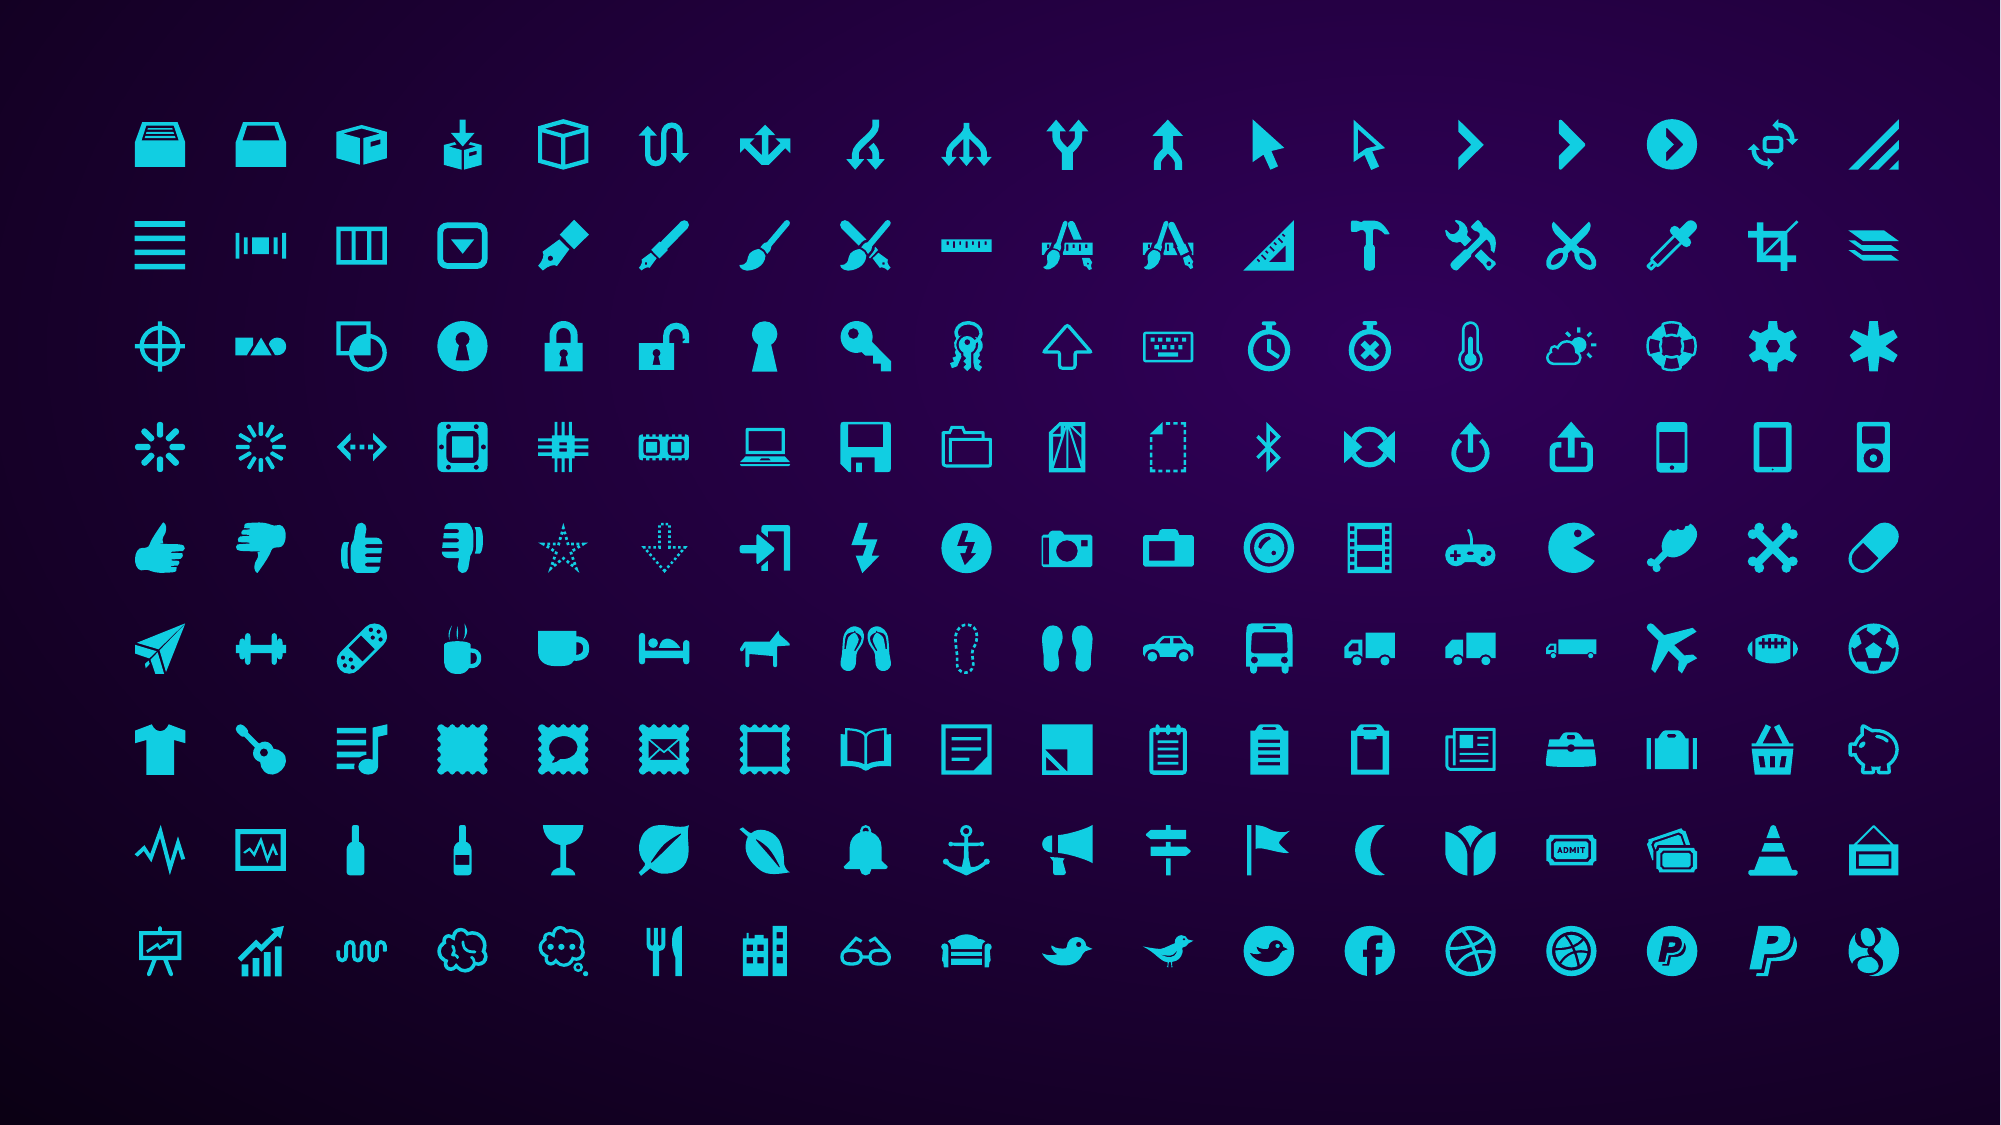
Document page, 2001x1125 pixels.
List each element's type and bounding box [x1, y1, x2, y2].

picture [0, 0, 2001, 1125]
text_box [132, 119, 1900, 977]
